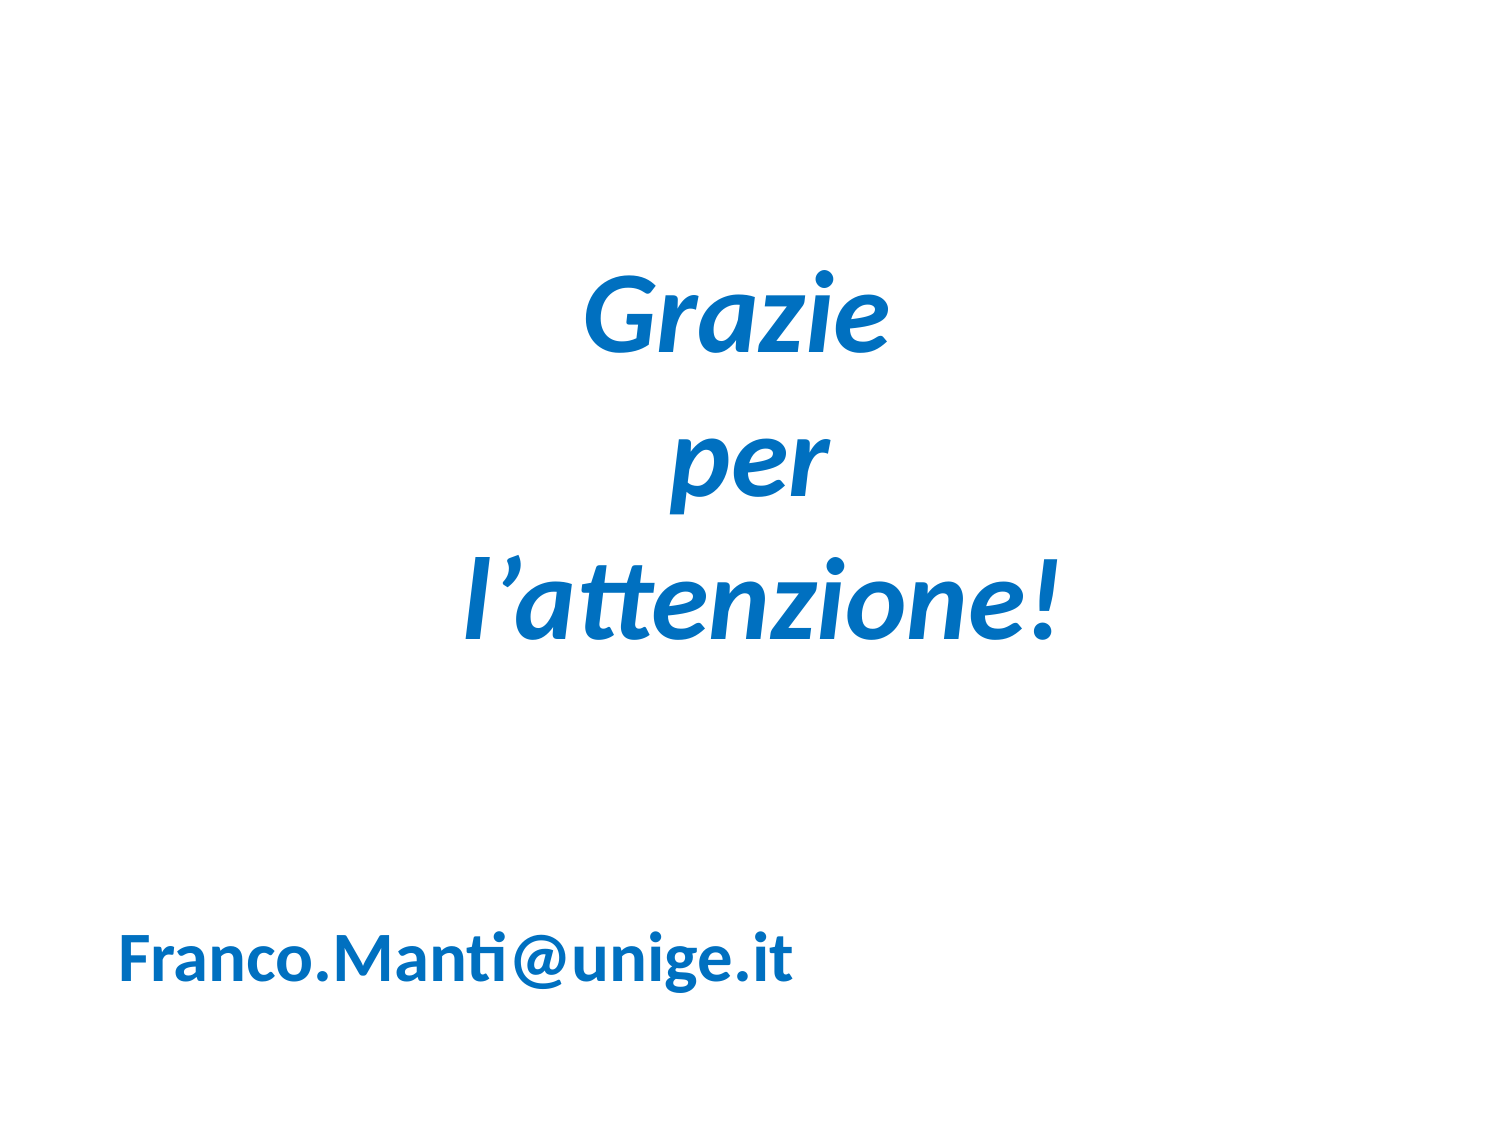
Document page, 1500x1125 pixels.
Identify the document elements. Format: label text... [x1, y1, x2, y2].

list Grazie per l’attenzione! Franco.Manti@unige.it [103, 85, 1397, 1014]
